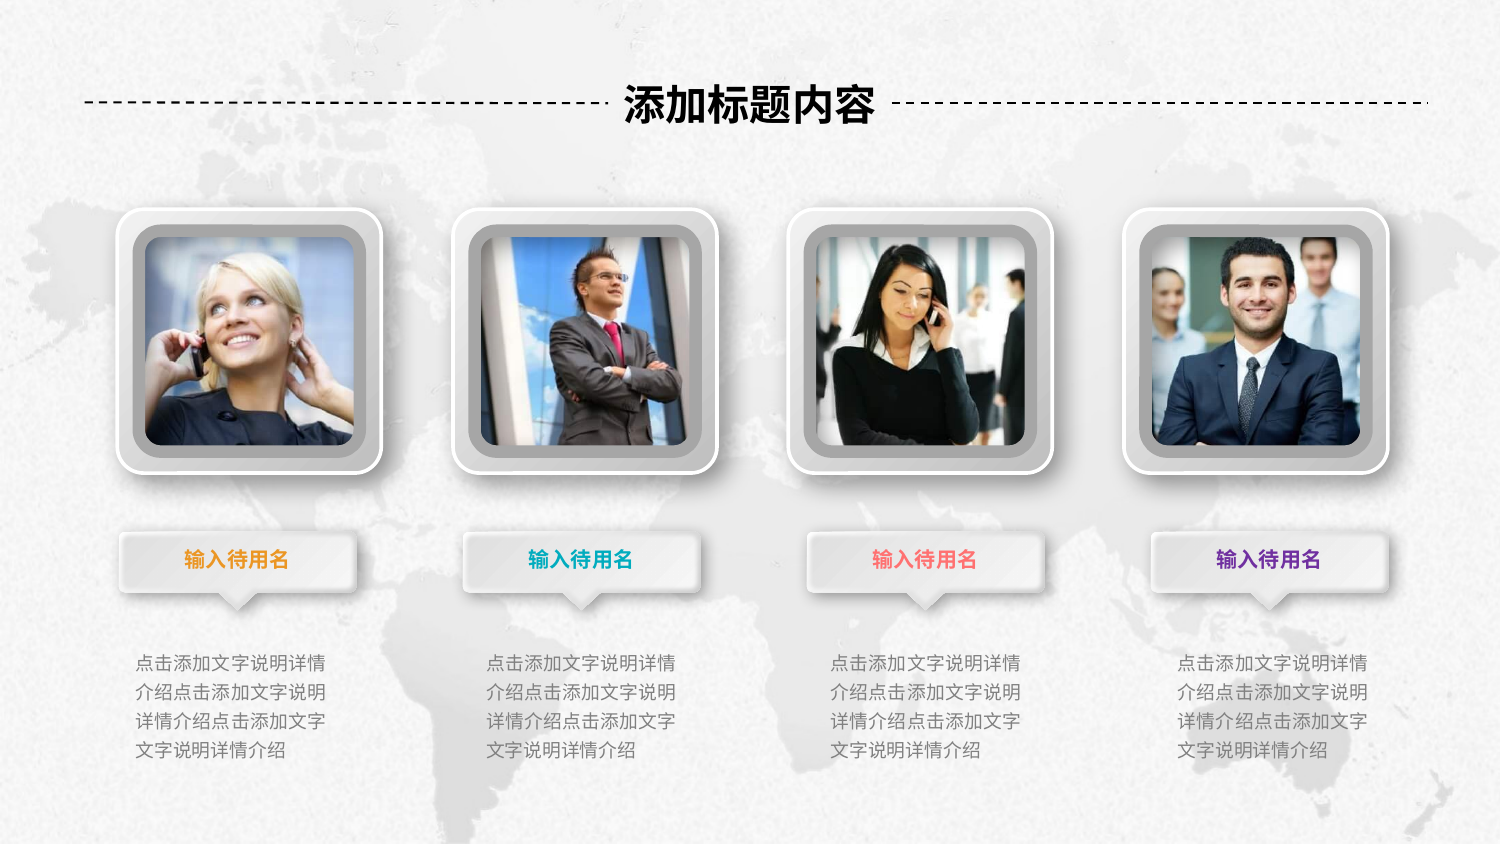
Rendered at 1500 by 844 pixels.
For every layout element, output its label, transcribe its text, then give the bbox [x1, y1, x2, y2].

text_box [788, 209, 1054, 474]
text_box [117, 209, 382, 474]
text_box 点击添加文字说明详情介绍点击添加文字说明详情介绍点击添加文字文字说明详情介绍 [1162, 637, 1383, 769]
picture [0, 0, 1500, 844]
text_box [118, 531, 357, 611]
text_box 点击添加文字说明详情介绍点击添加文字说明详情介绍点击添加文字文字说明详情介绍 [120, 637, 341, 769]
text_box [462, 531, 701, 611]
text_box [1150, 531, 1389, 611]
text_box 点击添加文字说明详情介绍点击添加文字说明详情介绍点击添加文字文字说明详情介绍 [471, 637, 692, 769]
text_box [806, 531, 1045, 611]
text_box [1123, 209, 1390, 474]
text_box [452, 209, 717, 474]
text_box 添加标题内容 [584, 77, 916, 129]
text_box 点击添加文字说明详情介绍点击添加文字说明详情介绍点击添加文字文字说明详情介绍 [815, 637, 1036, 769]
